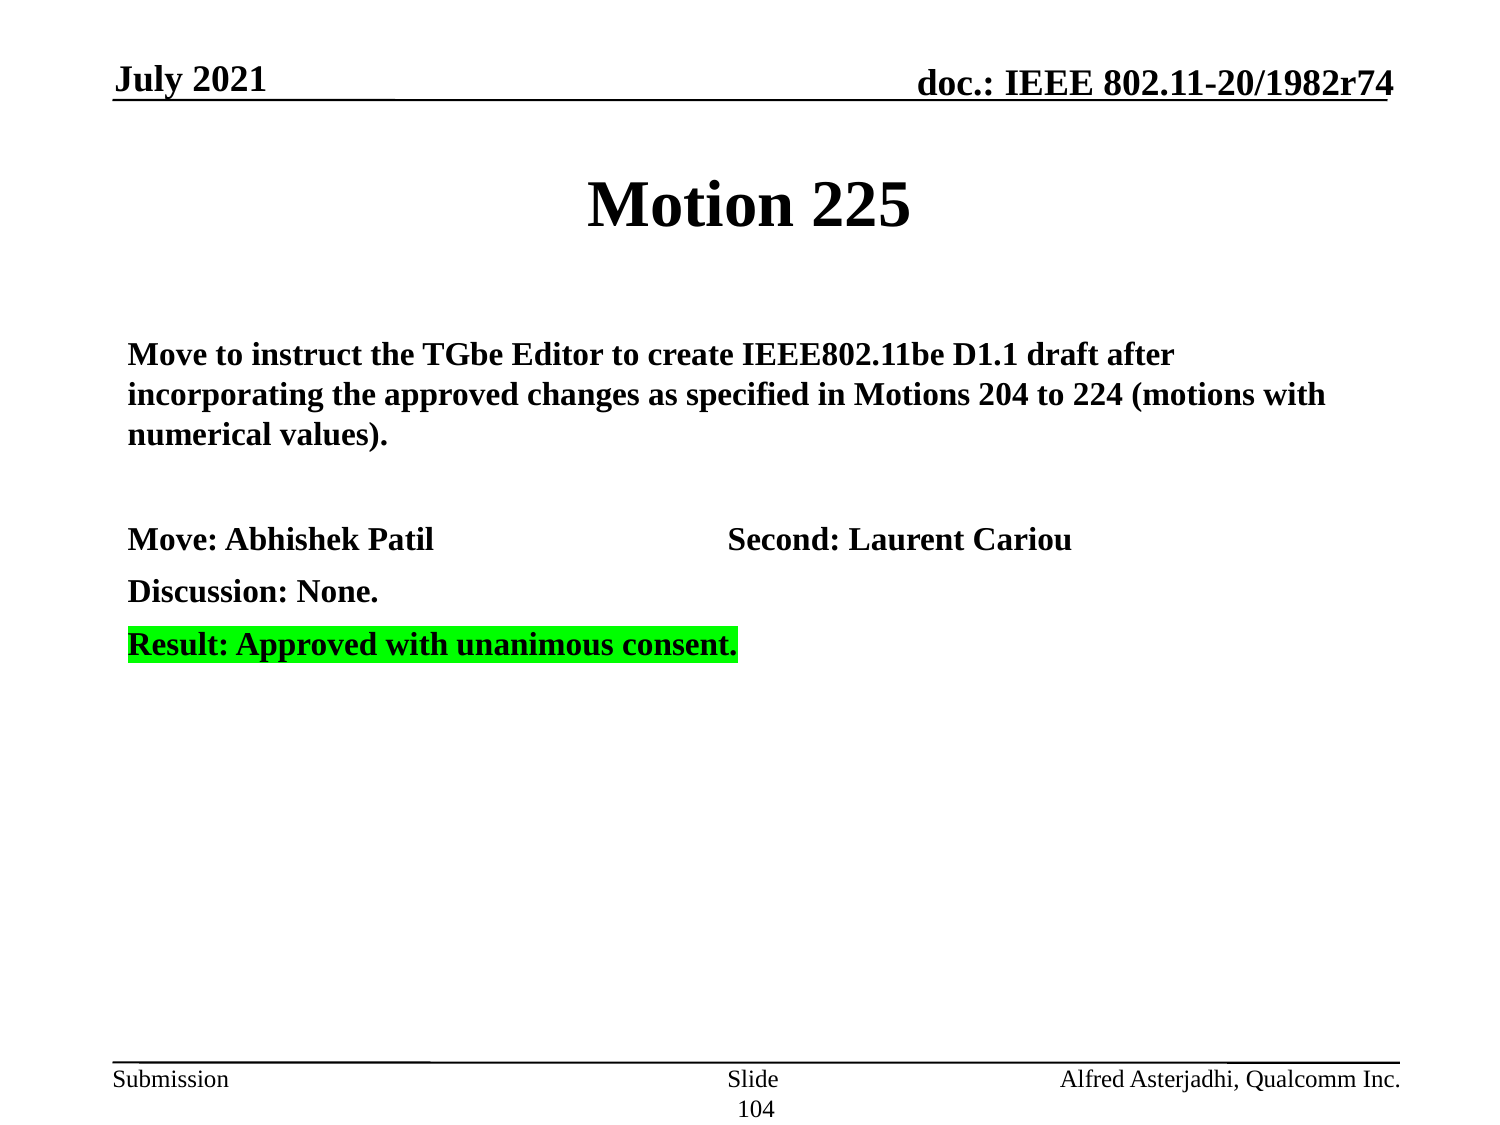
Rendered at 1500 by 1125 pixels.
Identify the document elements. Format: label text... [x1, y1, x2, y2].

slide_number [114, 54, 423, 100]
slide_number Slide 104 [712, 1061, 800, 1123]
title Motion 225 [112, 112, 1388, 288]
footer Alfred Asterjadhi, Qualcomm Inc. [878, 1061, 1402, 1093]
list Move to instruct the TGbe Editor to create IEEE802.11be D1.1 draft after incorporating the approved changes as specified in Motions 204 to 224 (motions with numerical values). Move: Abhishek Patil Second: Laurent Cariou Discussion: None. Result: Approved with unanimous consent. [112, 324, 1388, 1000]
